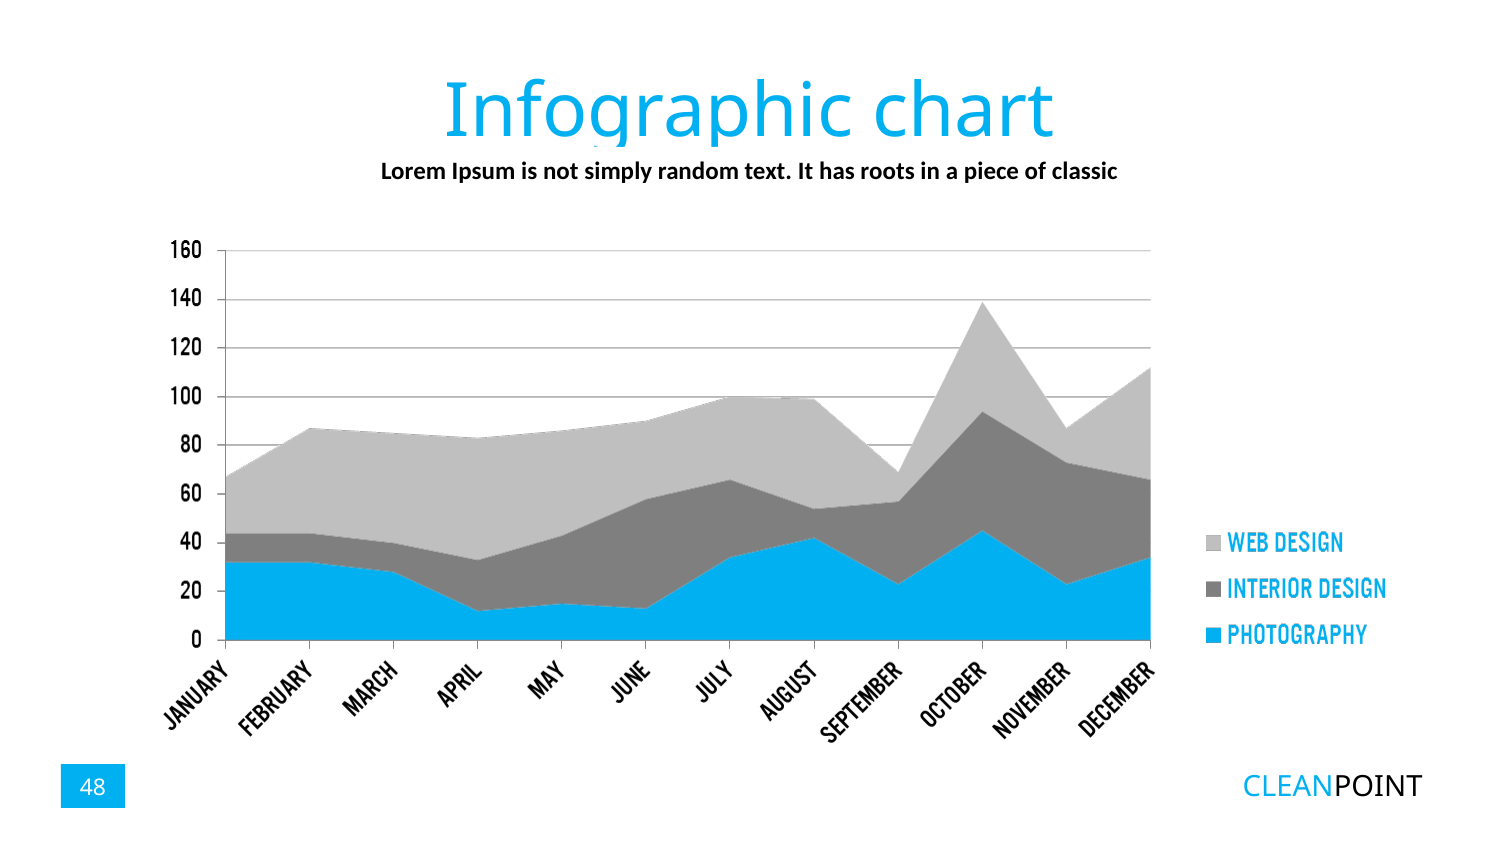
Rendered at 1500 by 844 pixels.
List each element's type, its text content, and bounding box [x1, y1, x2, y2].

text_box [133, 217, 1417, 773]
text_box CLEANPOINT [149, 746, 1438, 810]
text_box 48 [59, 762, 127, 810]
text_box Lorem Ipsum is not simply random text. It has roots in a piece of classic [149, 146, 1350, 192]
title Infographic chart [300, 96, 1200, 146]
